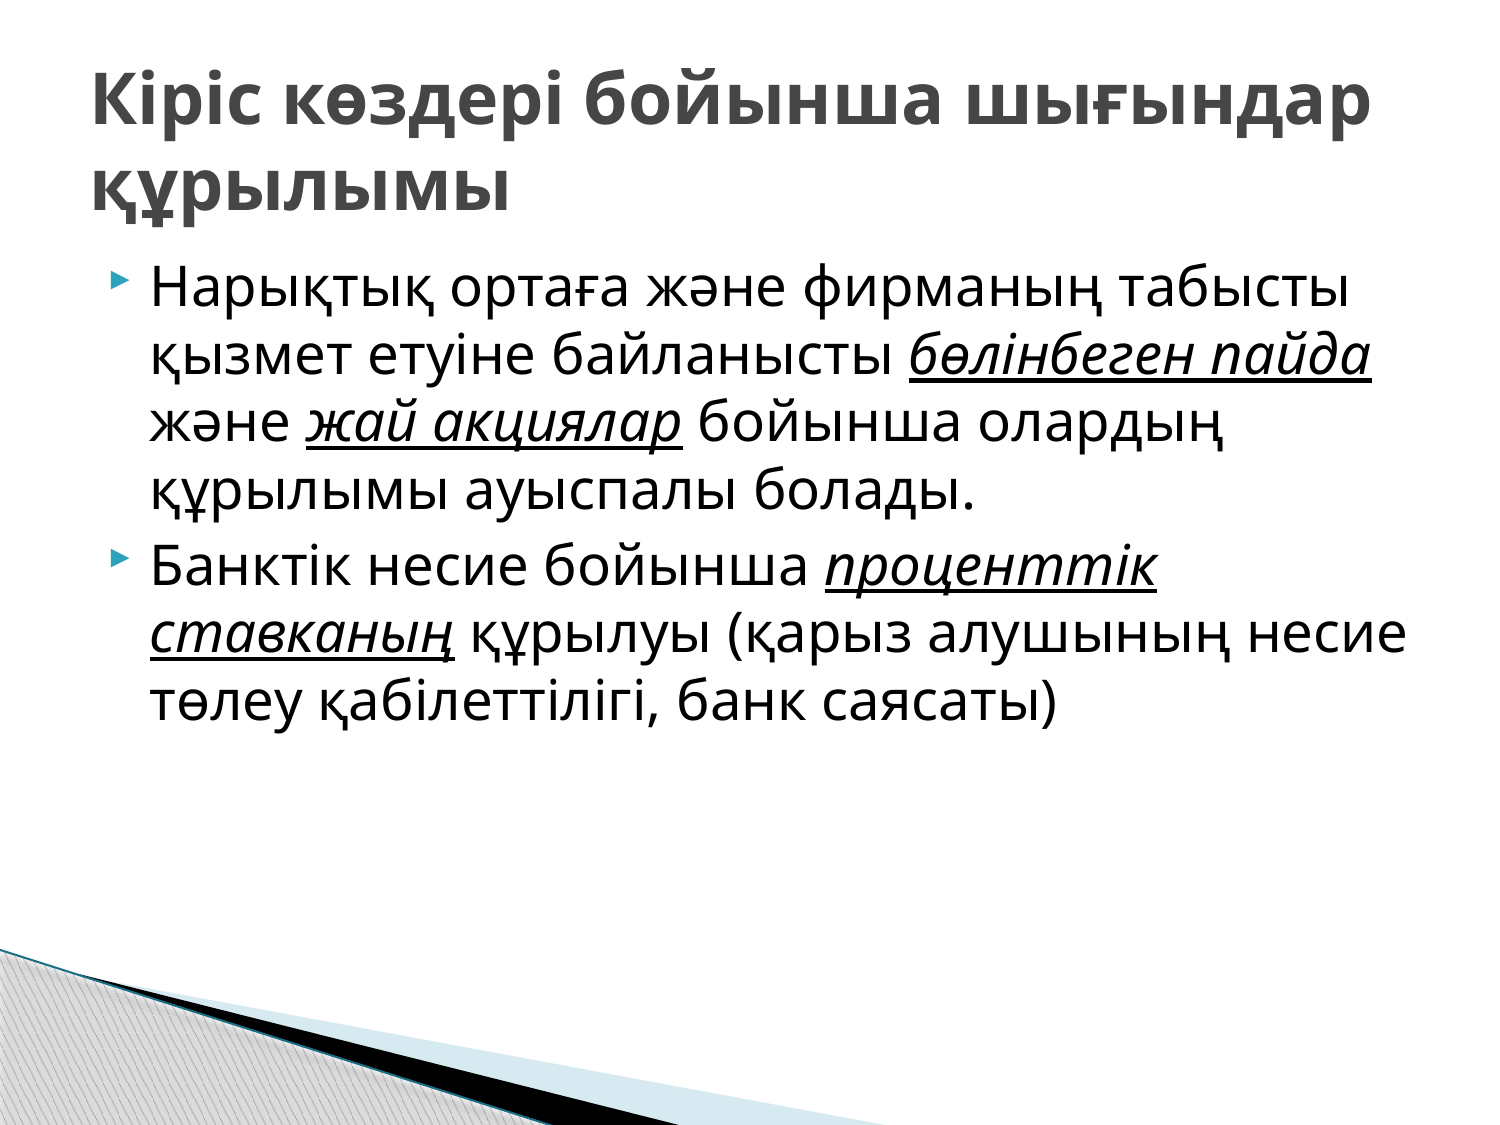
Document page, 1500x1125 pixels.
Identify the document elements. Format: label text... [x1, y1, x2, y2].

list Нарықтық ортаға және фирманың табысты қызмет етуіне байланысты бөлінбеген пайда және жай акциялар бойынша олардың құрылымы ауыспалы болады. Банктік несие бойынша проценттік ставканың құрылуы (қарыз алушының несие төлеу қабілеттілігі, банк саясаты) [75, 243, 1425, 986]
title Кіріс көздері бойынша шығындар құрылымы [75, 45, 1425, 233]
